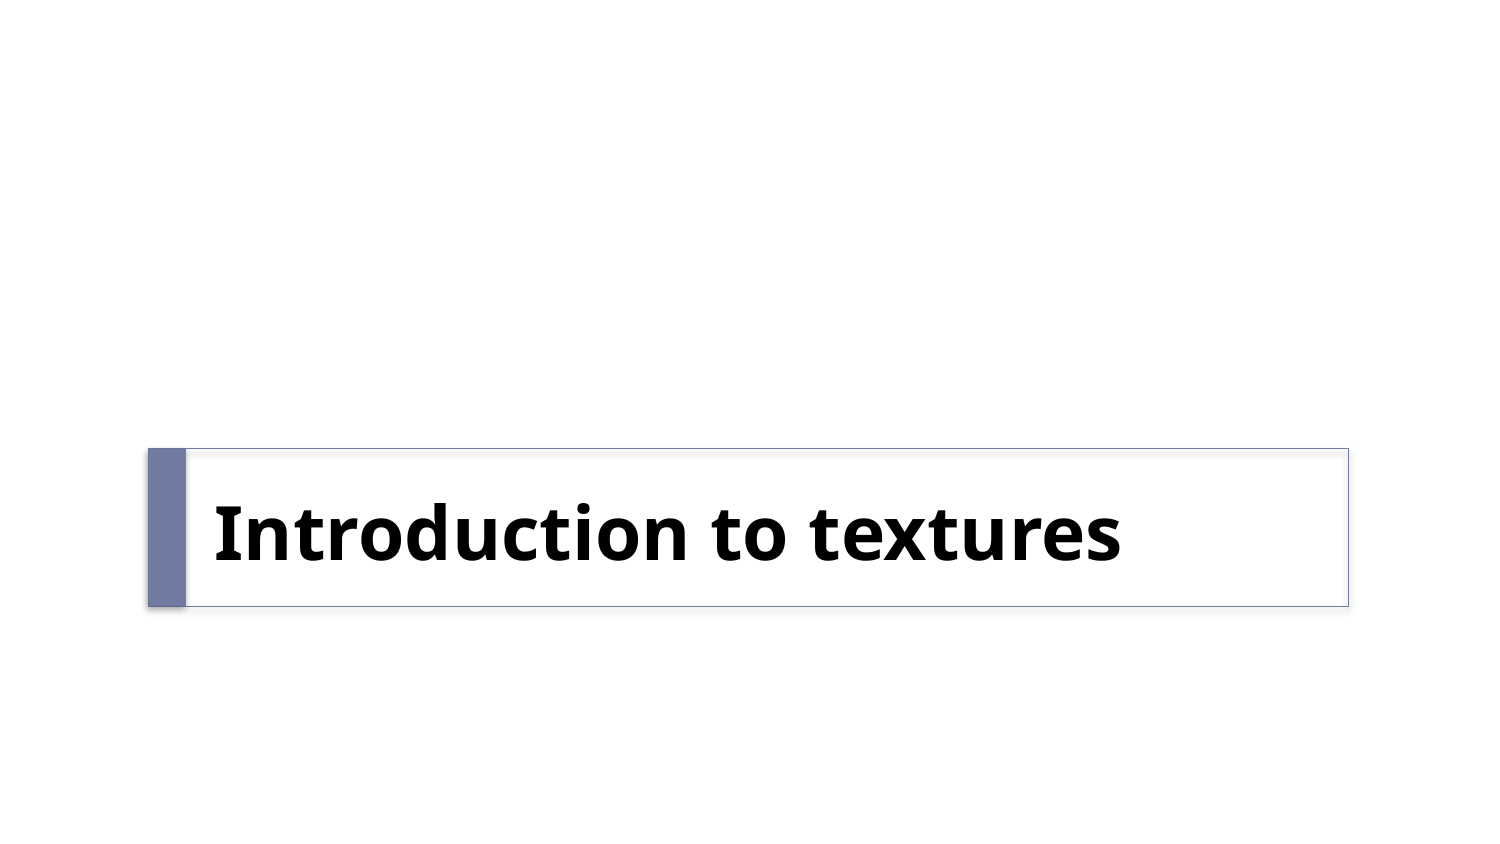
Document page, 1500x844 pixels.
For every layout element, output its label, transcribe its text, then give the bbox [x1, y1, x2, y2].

title Introduction to textures [200, 478, 1320, 600]
